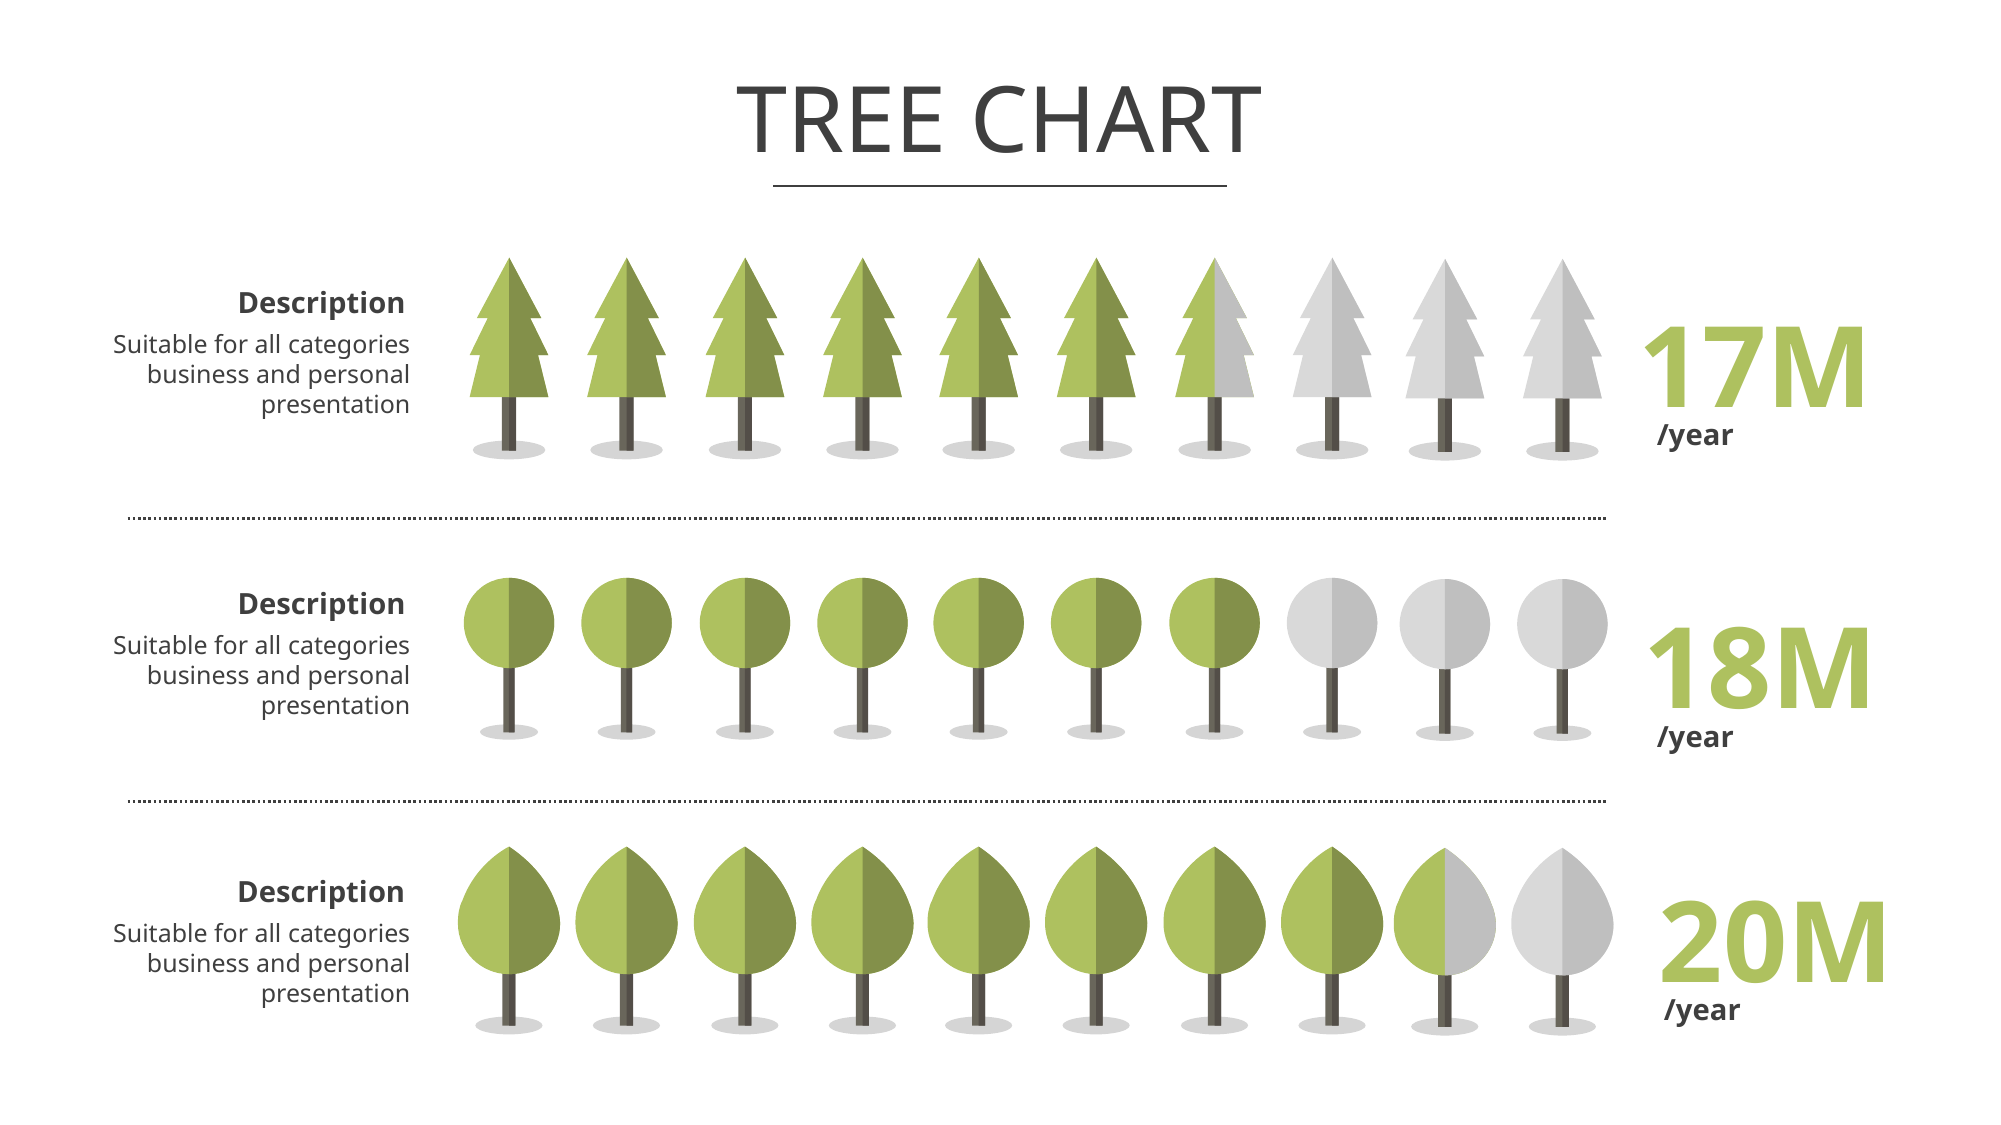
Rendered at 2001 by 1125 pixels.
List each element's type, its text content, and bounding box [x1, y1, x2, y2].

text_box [939, 257, 1019, 460]
text_box /year [1649, 984, 1756, 1034]
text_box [823, 257, 902, 460]
text_box Suitable for all categories business and personal presentation [54, 910, 426, 1015]
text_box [933, 577, 1024, 740]
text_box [1517, 579, 1608, 741]
text_box Description [222, 276, 421, 321]
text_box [693, 846, 797, 1035]
text_box Description [222, 865, 421, 910]
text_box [587, 257, 666, 460]
text_box Description [222, 577, 421, 622]
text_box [1292, 257, 1372, 460]
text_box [1393, 847, 1496, 1036]
text_box /year [1642, 710, 1749, 761]
text_box 17M [1623, 287, 1888, 438]
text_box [457, 846, 561, 1035]
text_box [1175, 257, 1255, 460]
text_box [1286, 577, 1378, 740]
title TREE CHART [137, 59, 1863, 186]
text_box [817, 577, 908, 740]
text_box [1522, 258, 1602, 461]
text_box /year [1642, 408, 1749, 459]
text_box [463, 577, 555, 740]
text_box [705, 257, 785, 460]
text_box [927, 846, 1030, 1035]
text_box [1045, 846, 1148, 1035]
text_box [1280, 846, 1384, 1035]
text_box Suitable for all categories business and personal presentation [54, 622, 426, 728]
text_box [1056, 257, 1136, 460]
text_box 20M [1644, 862, 1909, 1013]
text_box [469, 257, 549, 460]
text_box 18M [1628, 589, 1893, 739]
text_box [581, 577, 672, 740]
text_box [1405, 258, 1485, 461]
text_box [699, 577, 791, 740]
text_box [575, 846, 678, 1035]
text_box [1399, 579, 1491, 741]
text_box Suitable for all categories business and personal presentation [54, 321, 426, 427]
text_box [811, 846, 914, 1035]
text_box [1169, 577, 1260, 740]
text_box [1511, 847, 1614, 1036]
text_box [1050, 577, 1142, 740]
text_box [1163, 846, 1266, 1035]
